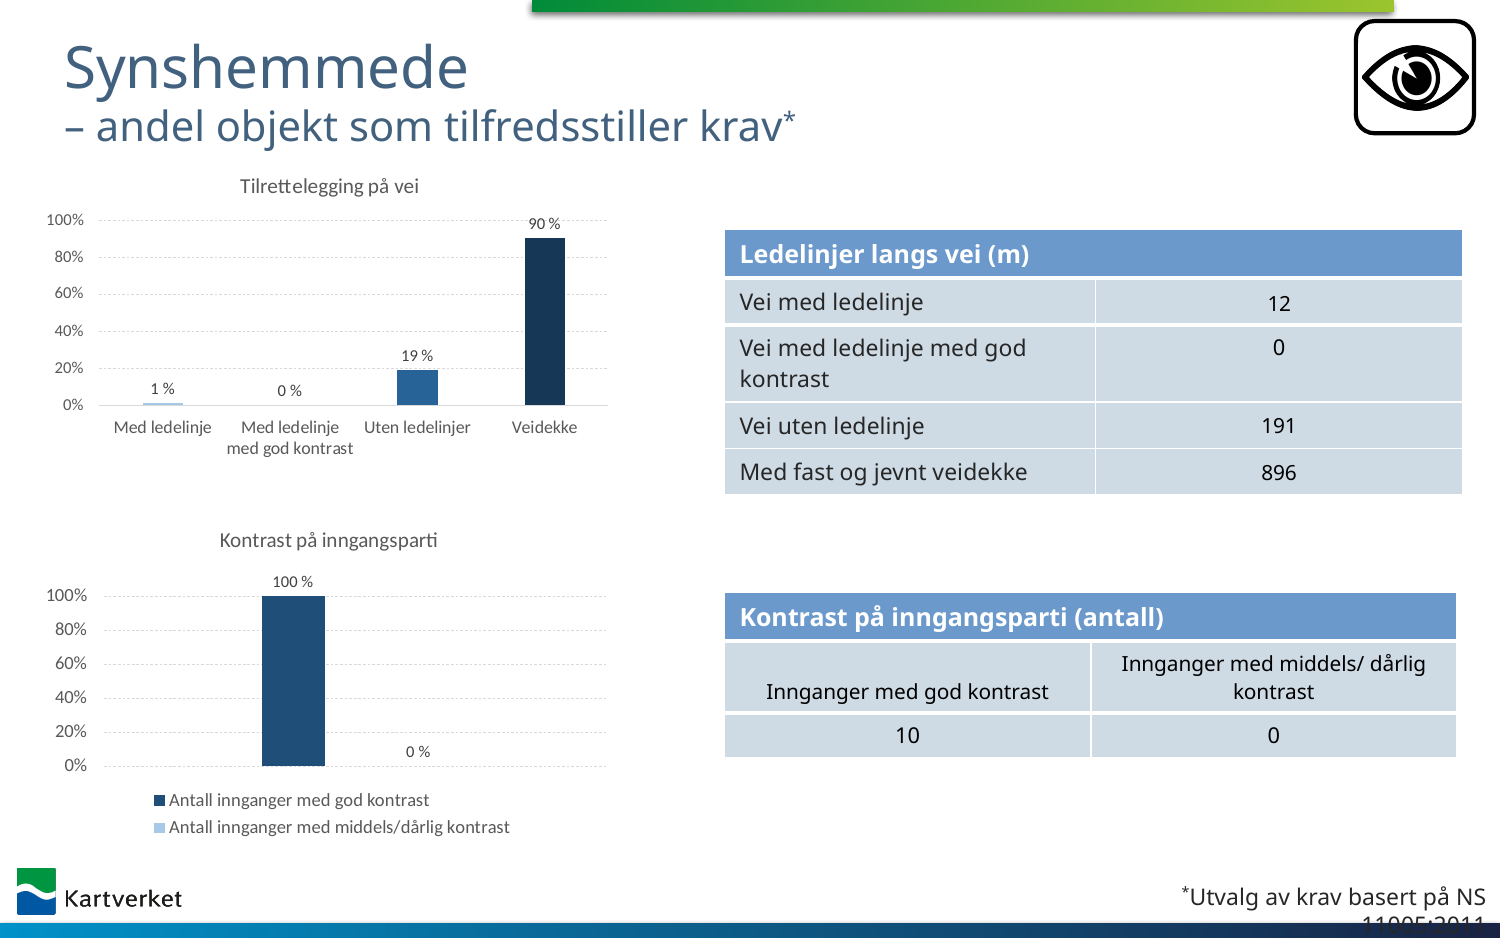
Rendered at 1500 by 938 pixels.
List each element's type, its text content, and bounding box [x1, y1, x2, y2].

table_cell Innganger med middels/ dårlig kontrast [1092, 643, 1456, 711]
table_cell Vei med ledelinje med god kontrast [725, 327, 1095, 401]
table_header Ledelinjer langs vei (m) [725, 230, 1462, 276]
table_cell Innganger med god kontrast [725, 643, 1090, 711]
picture [41, 166, 618, 492]
text_box *Utvalg av krav basert på NS 11005:2011 [1068, 873, 1500, 938]
table_cell 12 [1096, 280, 1462, 323]
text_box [1355, 20, 1475, 134]
table_cell 0 [1096, 327, 1462, 401]
table_cell Med fast og jevnt veidekke [725, 449, 1095, 494]
table_cell Vei med ledelinje [725, 280, 1095, 323]
table_cell 896 [1096, 449, 1462, 494]
table_cell 191 [1096, 403, 1462, 448]
picture [41, 520, 617, 846]
text_box Synshemmede – andel objekt som tilfredsstiller krav* [49, 24, 1431, 158]
table_cell 10 [725, 715, 1090, 757]
table_header Kontrast på inngangsparti (antall) [725, 593, 1456, 639]
table_cell Vei uten ledelinje [725, 403, 1095, 448]
table_cell 0 [1092, 715, 1456, 757]
